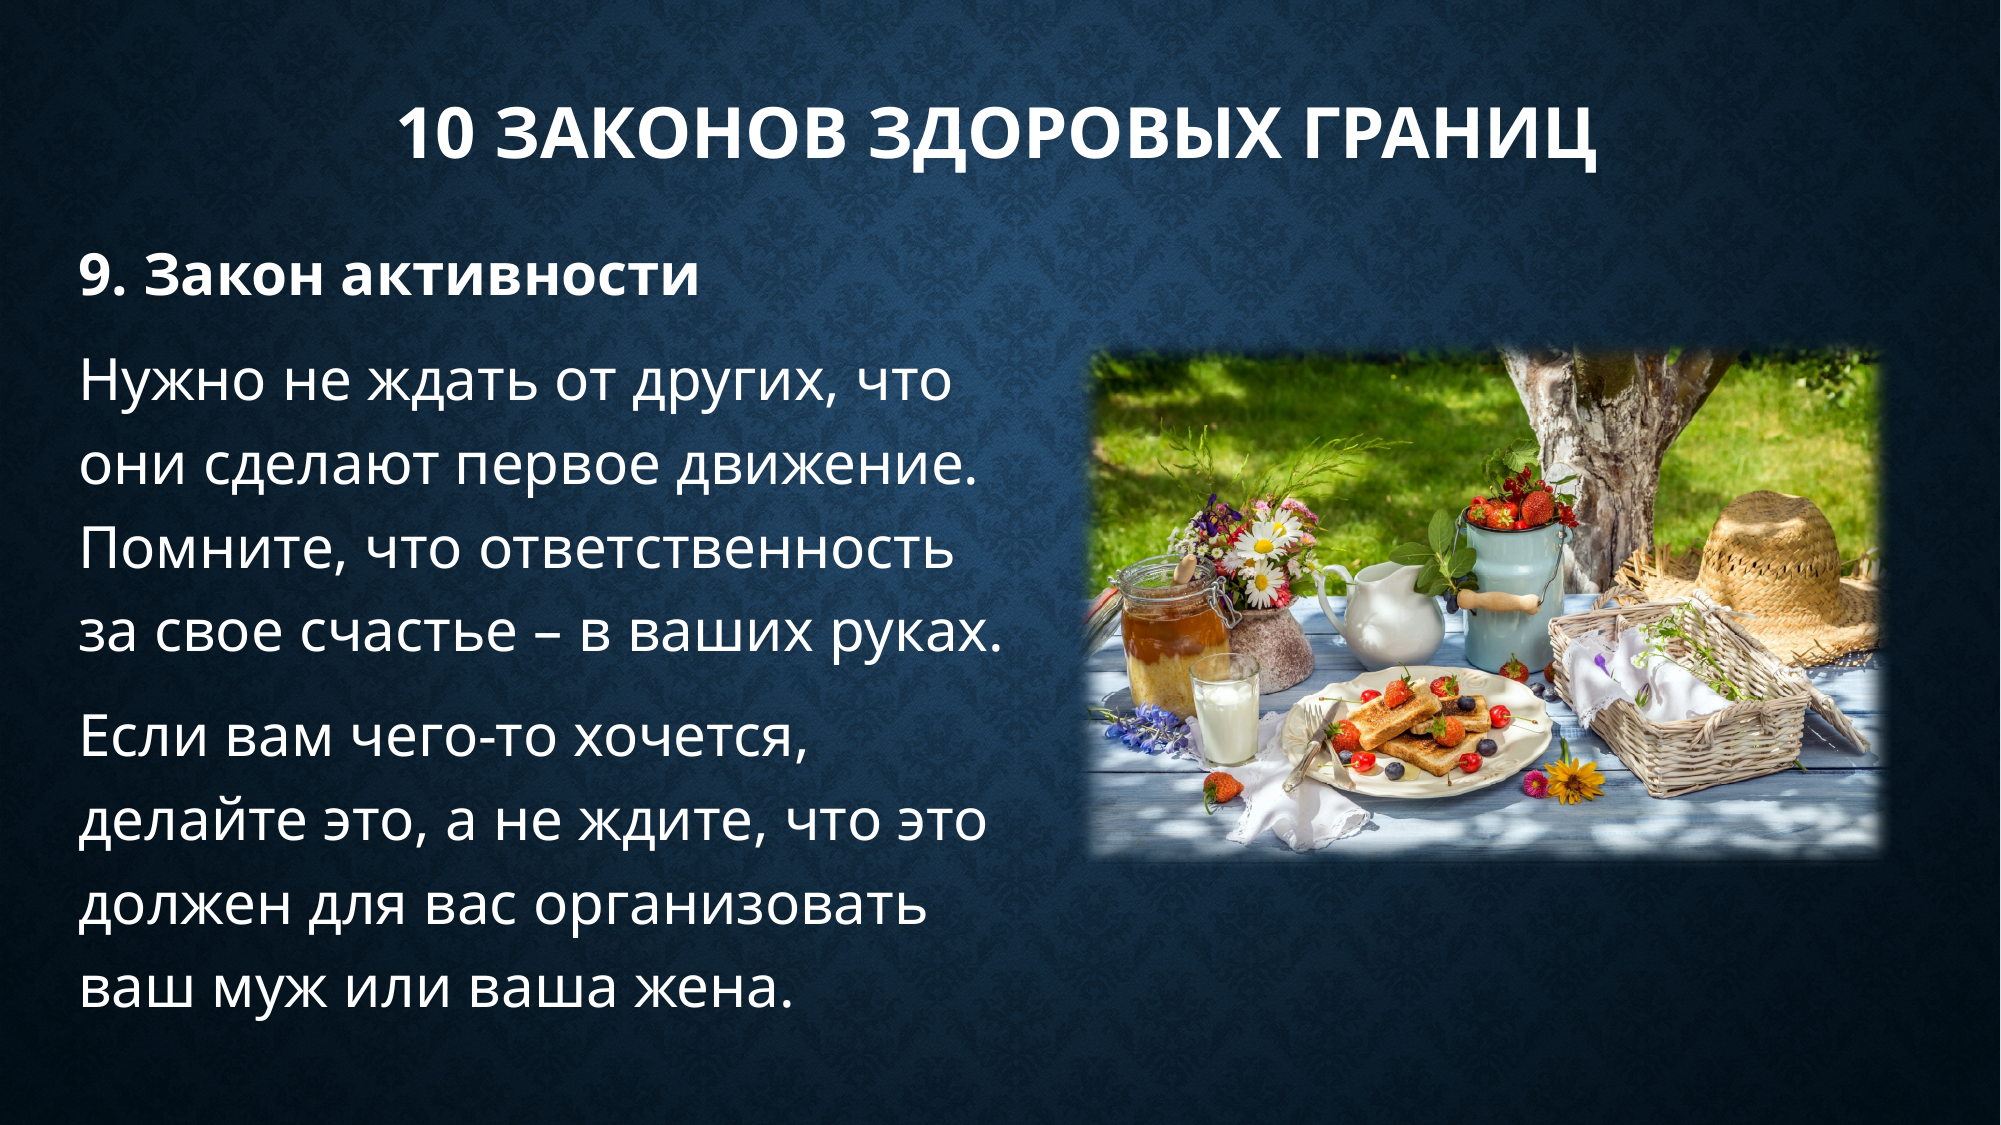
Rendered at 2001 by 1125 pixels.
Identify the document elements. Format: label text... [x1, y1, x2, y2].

title 10 Законов здоровых границ [63, 54, 1931, 217]
picture [1074, 334, 1893, 869]
list 9. Закон активности Нужно не ждать от других, что они сделают первое движение. Помните, что ответственность за свое счастье – в ваших руках. Если вам чего-то хочется, делайте это, а не ждите, что это должен для вас организовать ваш муж или ваша жена. [63, 216, 1037, 1040]
